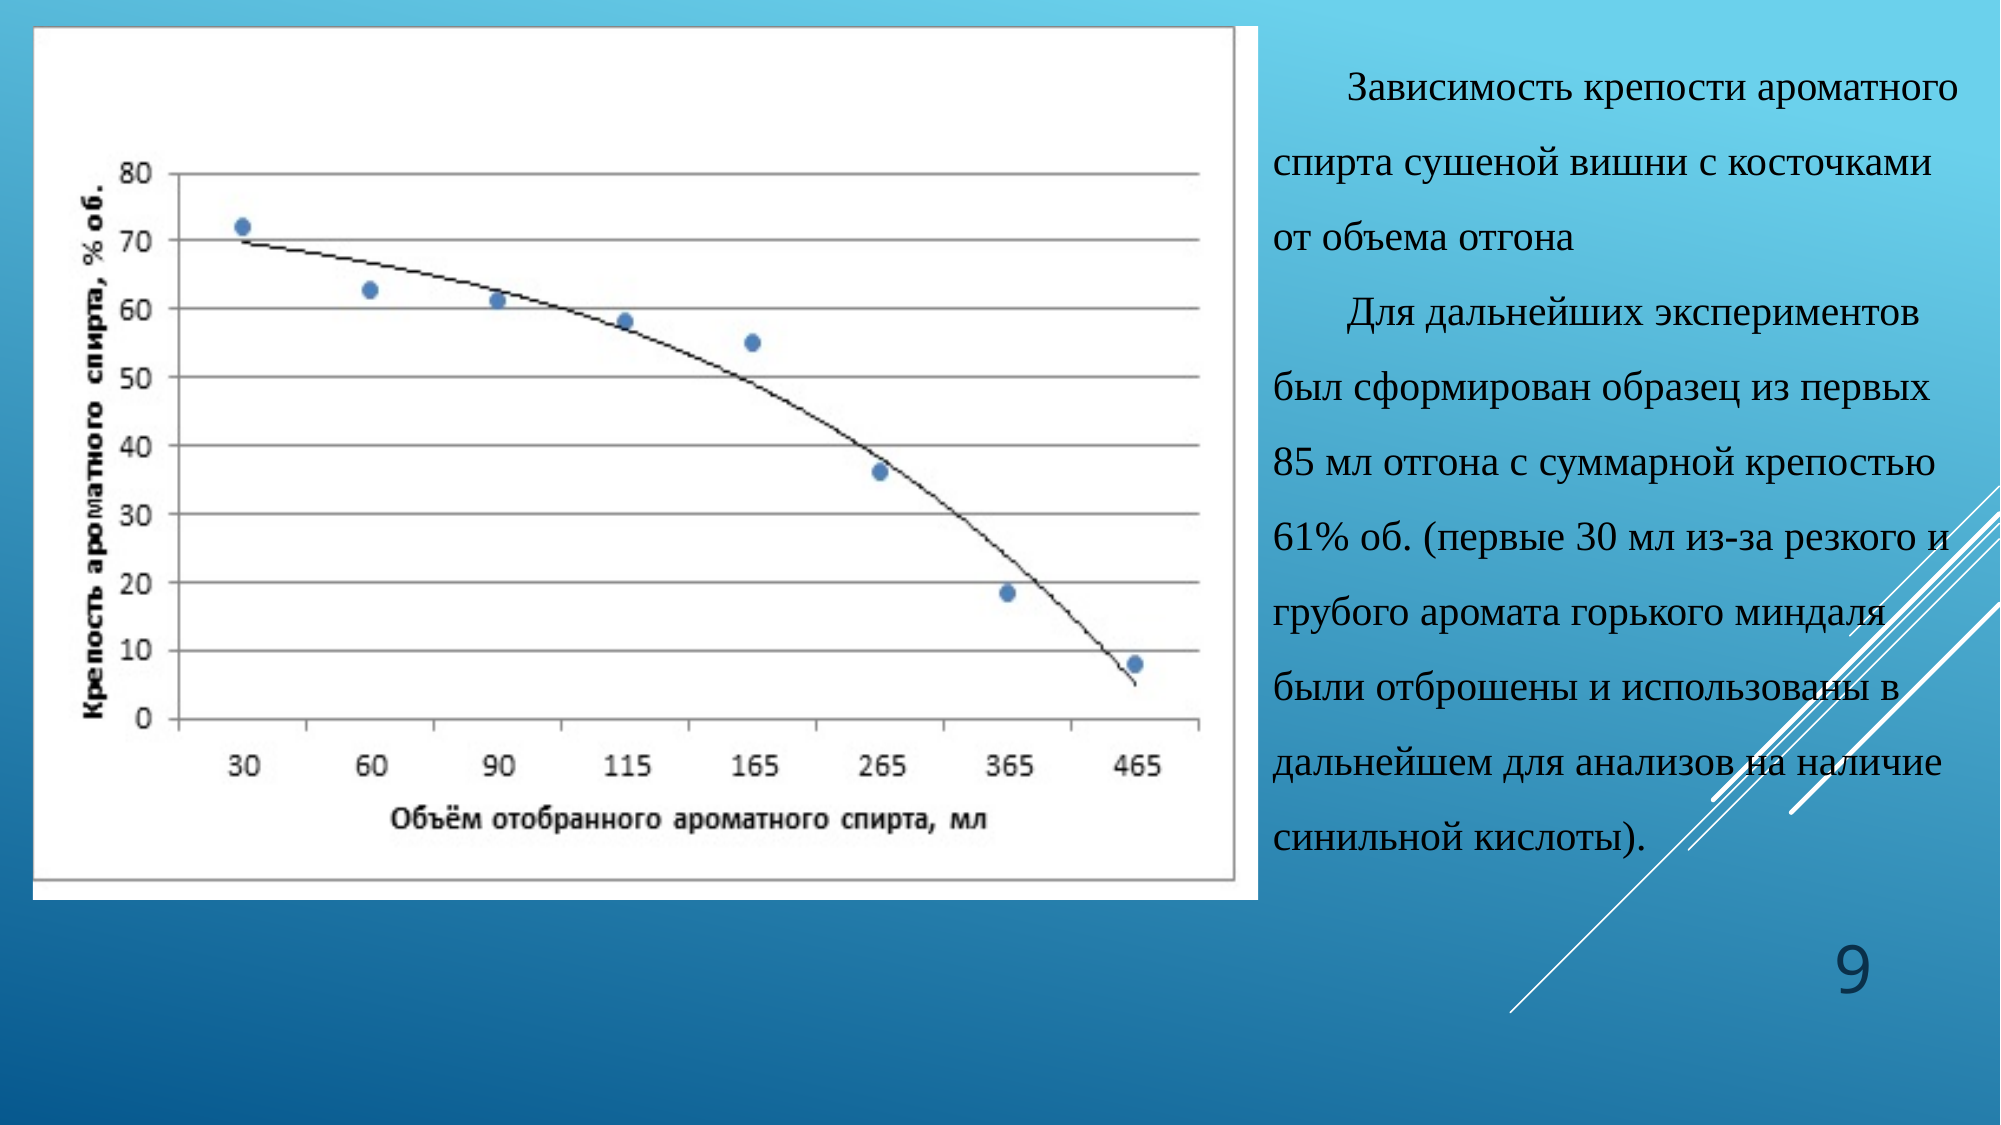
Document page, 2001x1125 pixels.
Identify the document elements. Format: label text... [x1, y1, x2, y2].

picture [32, 25, 1259, 901]
slide_number 9 [1700, 915, 1888, 1025]
text_box Зависимость крепости ароматного спирта сушеной вишни с косточками от объема отгона Для дальнейших экспериментов был сформирован образец из первых 85 мл отгона с суммарной крепостью 61% об. (первые 30 мл из-за резкого и грубого аромата горького миндаля были отброшены и использованы в дальнейшем для анализов на наличие синильной кислоты). [1259, 26, 1984, 866]
